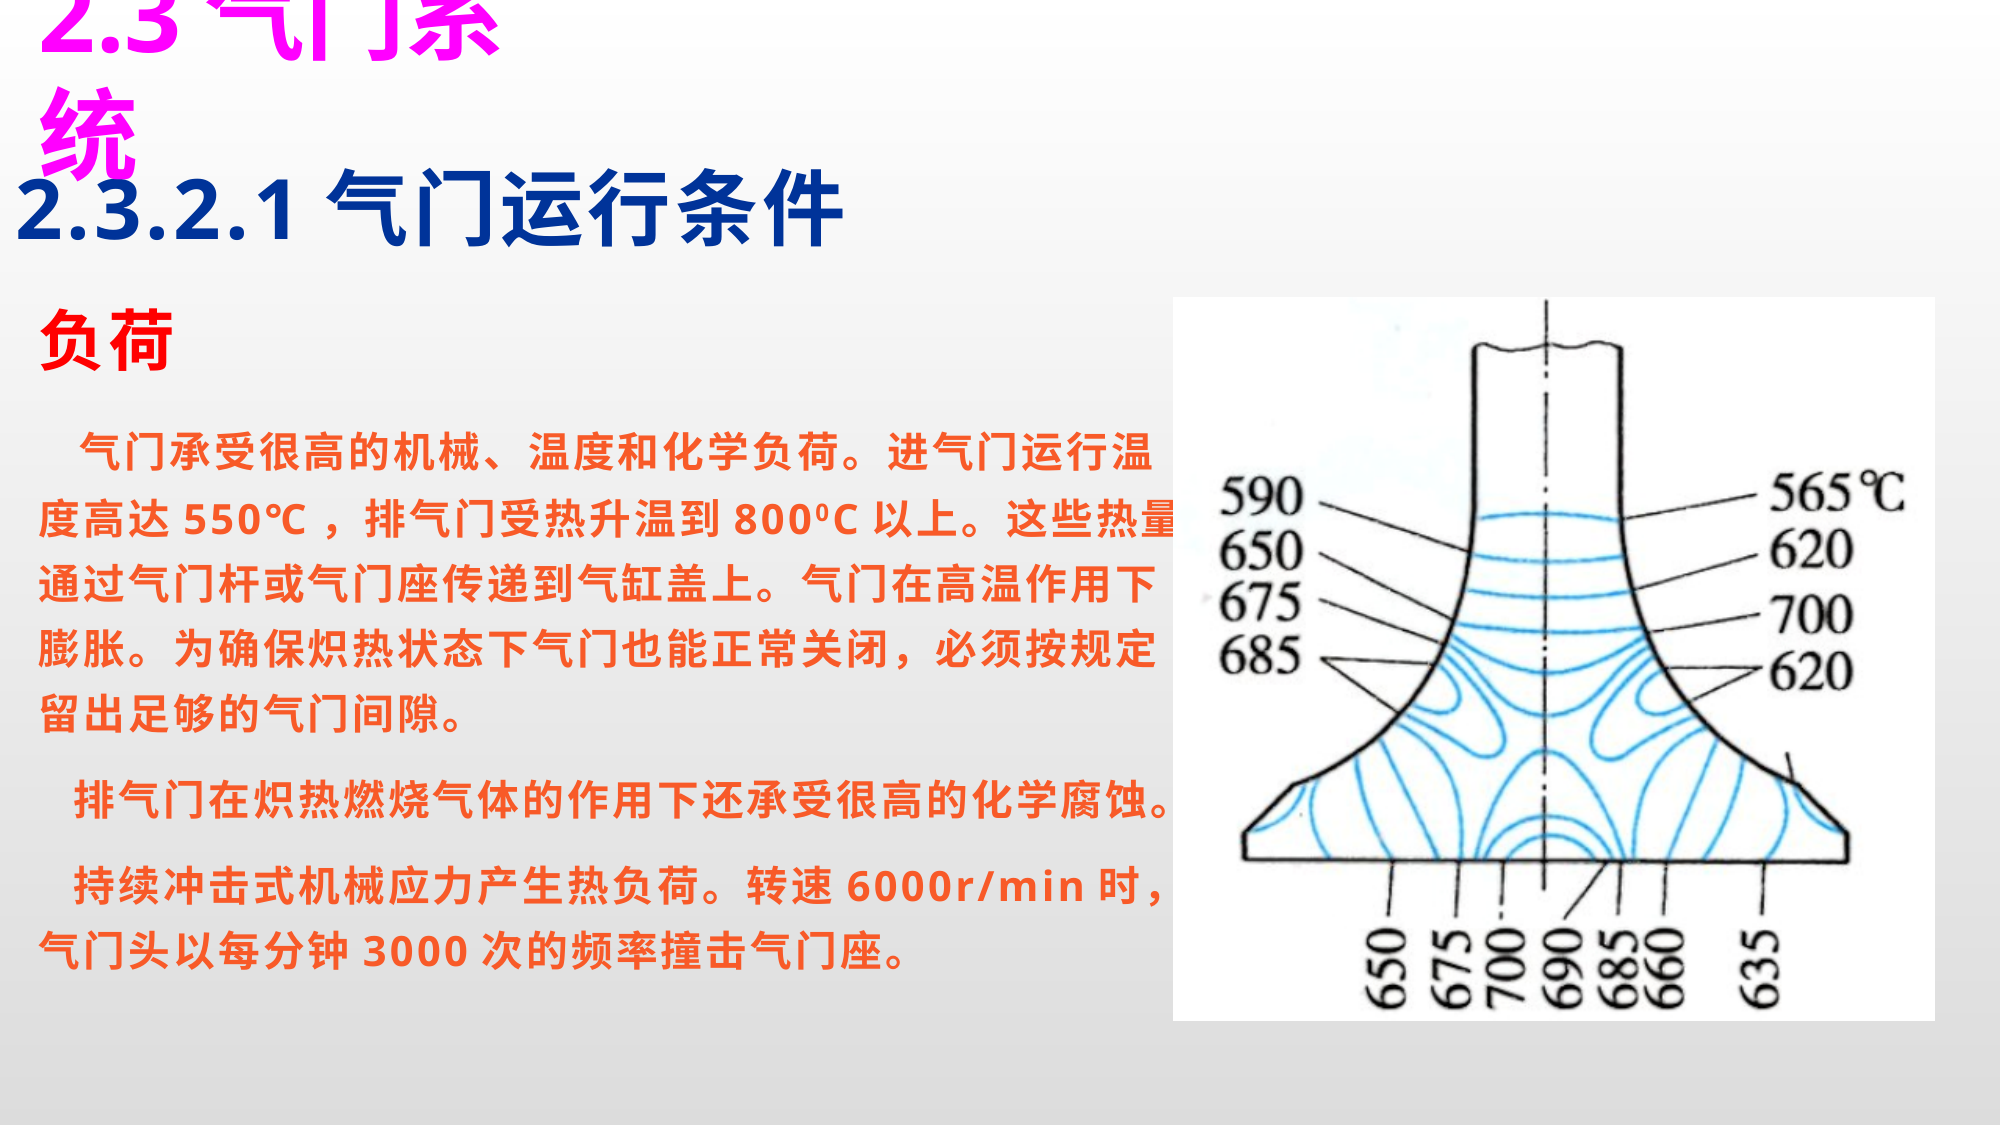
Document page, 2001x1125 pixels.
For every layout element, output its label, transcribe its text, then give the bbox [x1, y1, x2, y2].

picture [1173, 297, 1935, 1021]
text_box 2.3气门系统 [23, 0, 618, 146]
list 负荷 气门承受很高的机械、温度和化学负荷。进气门运行温度高达550℃，排气门受热升温到8000C以上。这些热量通过气门杆或气门座传递到气缸盖上。气门在高温作用下膨胀。为确保炽热状态下气门也能正常关闭，必须按规定留出足够的气门间隙。 排气门在炽热燃烧气体的作用下还承受很高的化学腐蚀。 持续冲击式机械应力产生热负荷。转速6000r/min时，气门头以每分钟3000次的频率撞击气门座。 [23, 267, 1214, 847]
title 2.3.2.1气门运行条件 [0, 145, 892, 268]
